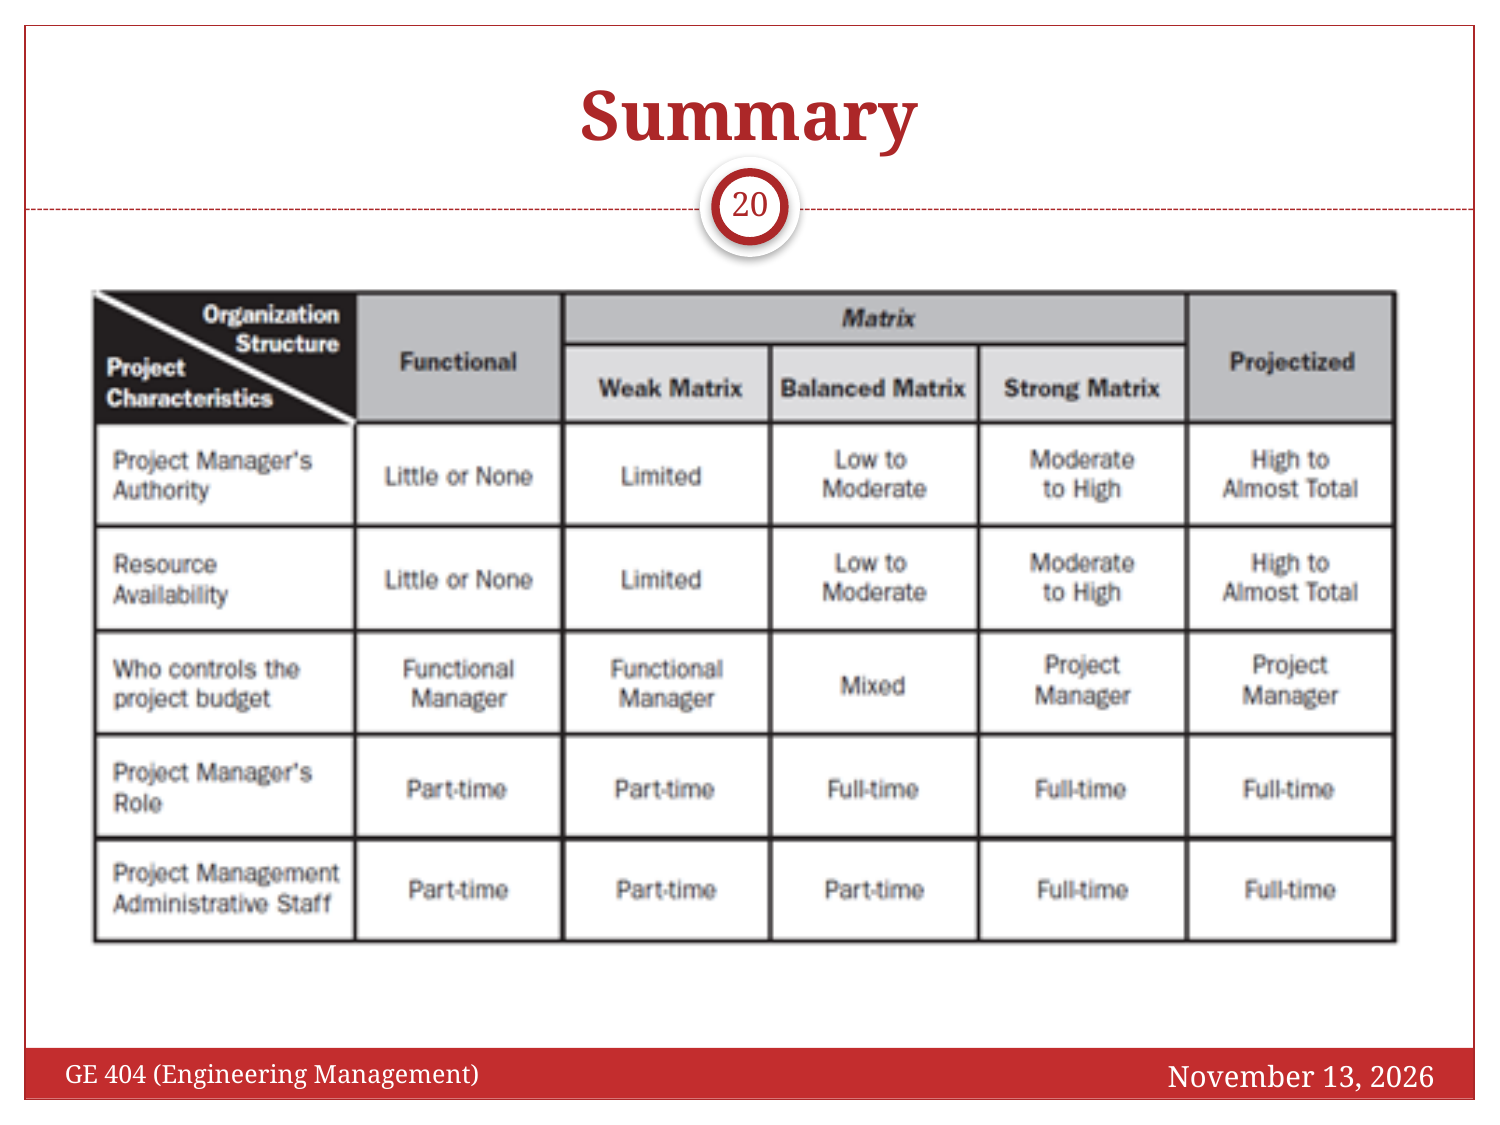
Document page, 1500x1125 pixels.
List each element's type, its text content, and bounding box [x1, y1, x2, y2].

title Summary [49, 37, 1450, 162]
footer GE 404 (Engineering Management) [50, 1051, 638, 1112]
slide_number 20 [712, 169, 788, 243]
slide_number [950, 1050, 1450, 1111]
picture [74, 274, 1417, 963]
